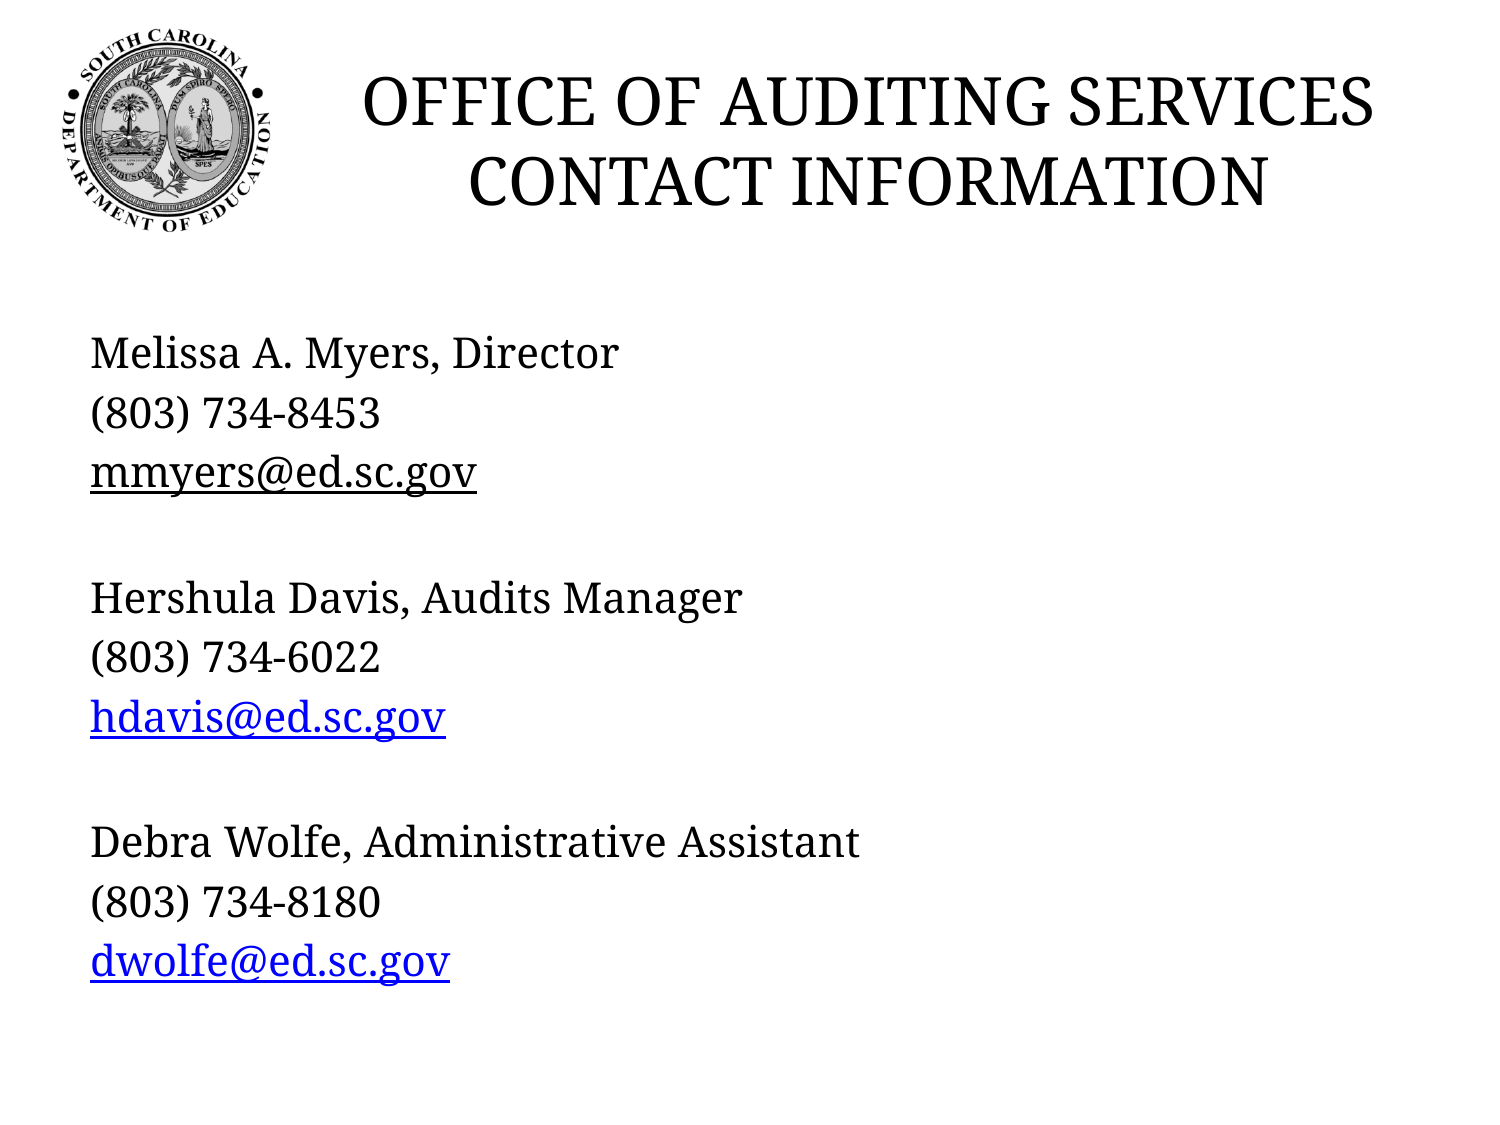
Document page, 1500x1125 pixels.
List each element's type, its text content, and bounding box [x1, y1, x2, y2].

list Melissa A. Myers, Director (803) 734-8453 mmyers@ed.sc.gov Hershula Davis, Audits Manager (803) 734-6022 hdavis@ed.sc.gov Debra Wolfe, Administrative Assistant (803) 734-8180 dwolfe@ed.sc.gov [75, 262, 1425, 1005]
title OFFICE OF AUDITING SERVICES CONTACT INFORMATION [312, 45, 1425, 233]
picture [50, 24, 280, 238]
